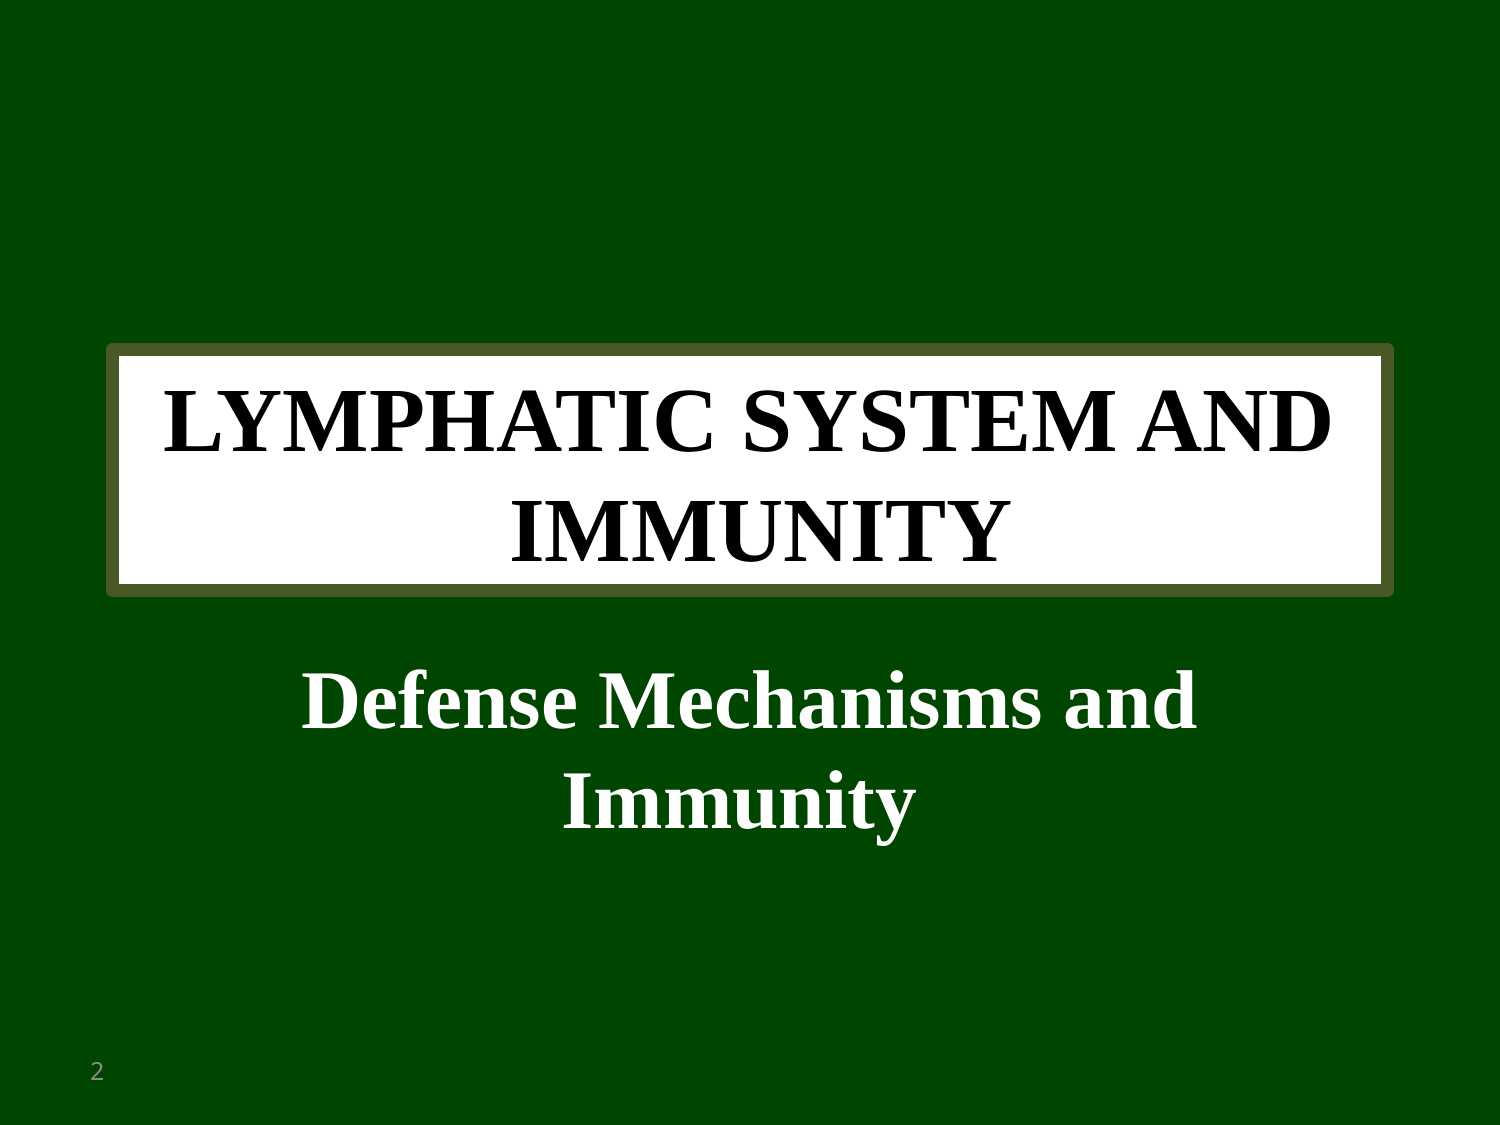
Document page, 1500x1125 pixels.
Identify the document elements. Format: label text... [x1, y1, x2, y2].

title Lymphatic System and Immunity [110, 347, 1390, 593]
subtitle Defense Mechanisms and Immunity [225, 637, 1275, 925]
slide_number 2 [75, 1042, 425, 1103]
